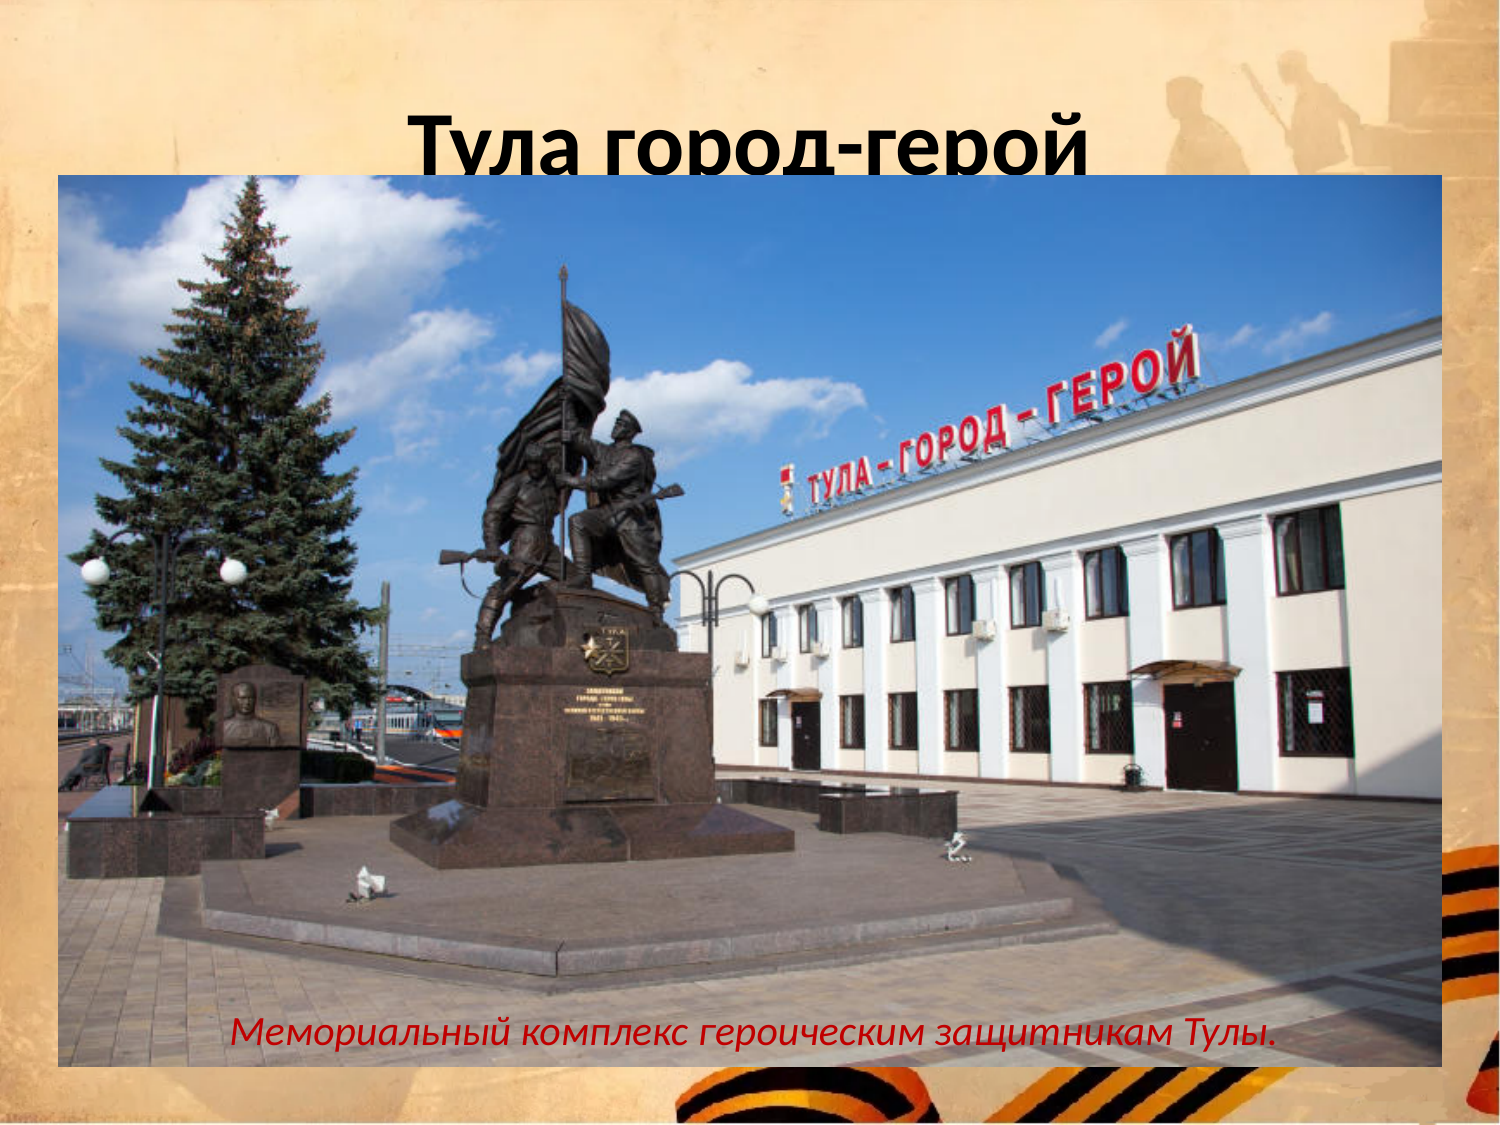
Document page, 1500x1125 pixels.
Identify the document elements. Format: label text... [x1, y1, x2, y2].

picture [0, 0, 1500, 1125]
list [58, 175, 1442, 1067]
title Тула город-герой [75, 45, 1425, 174]
